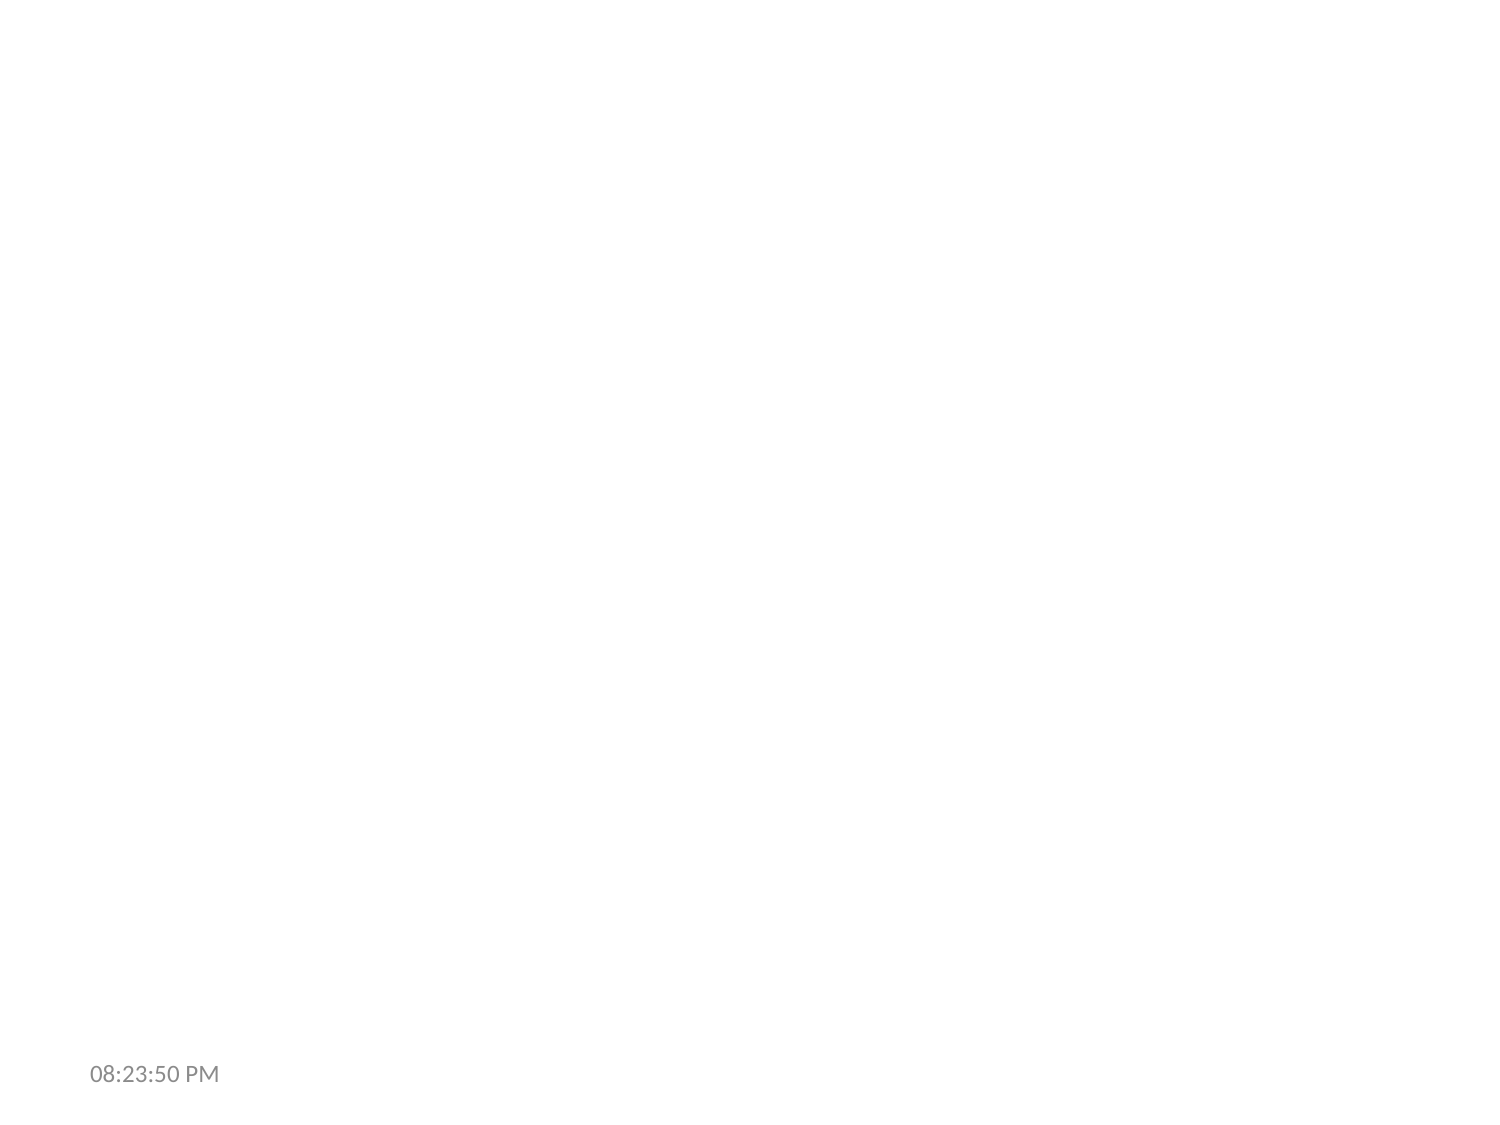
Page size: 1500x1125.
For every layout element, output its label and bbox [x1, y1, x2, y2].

slide_number [75, 1042, 425, 1103]
